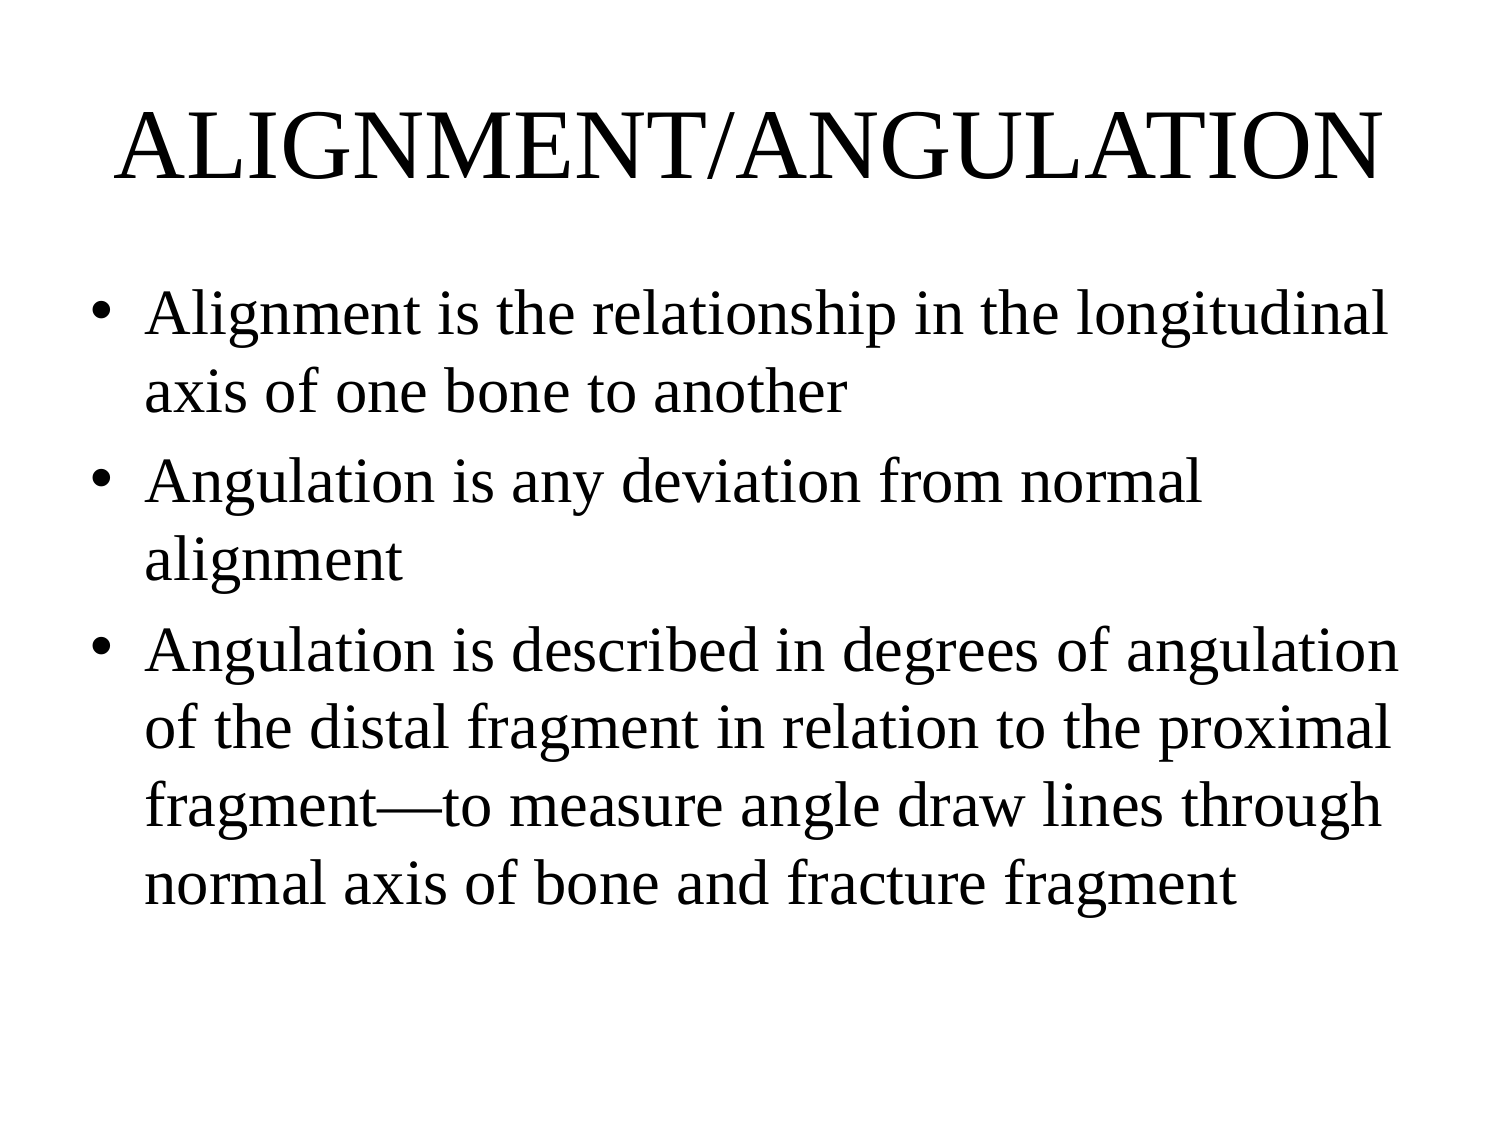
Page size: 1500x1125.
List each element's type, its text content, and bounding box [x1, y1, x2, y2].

list Alignment is the relationship in the longitudinal axis of one bone to another Angulation is any deviation from normal alignment Angulation is described in degrees of angulation of the distal fragment in relation to the proximal fragment—to measure angle draw lines through normal axis of bone and fracture fragment [75, 262, 1425, 1005]
title ALIGNMENT/ANGULATION [75, 45, 1425, 233]
